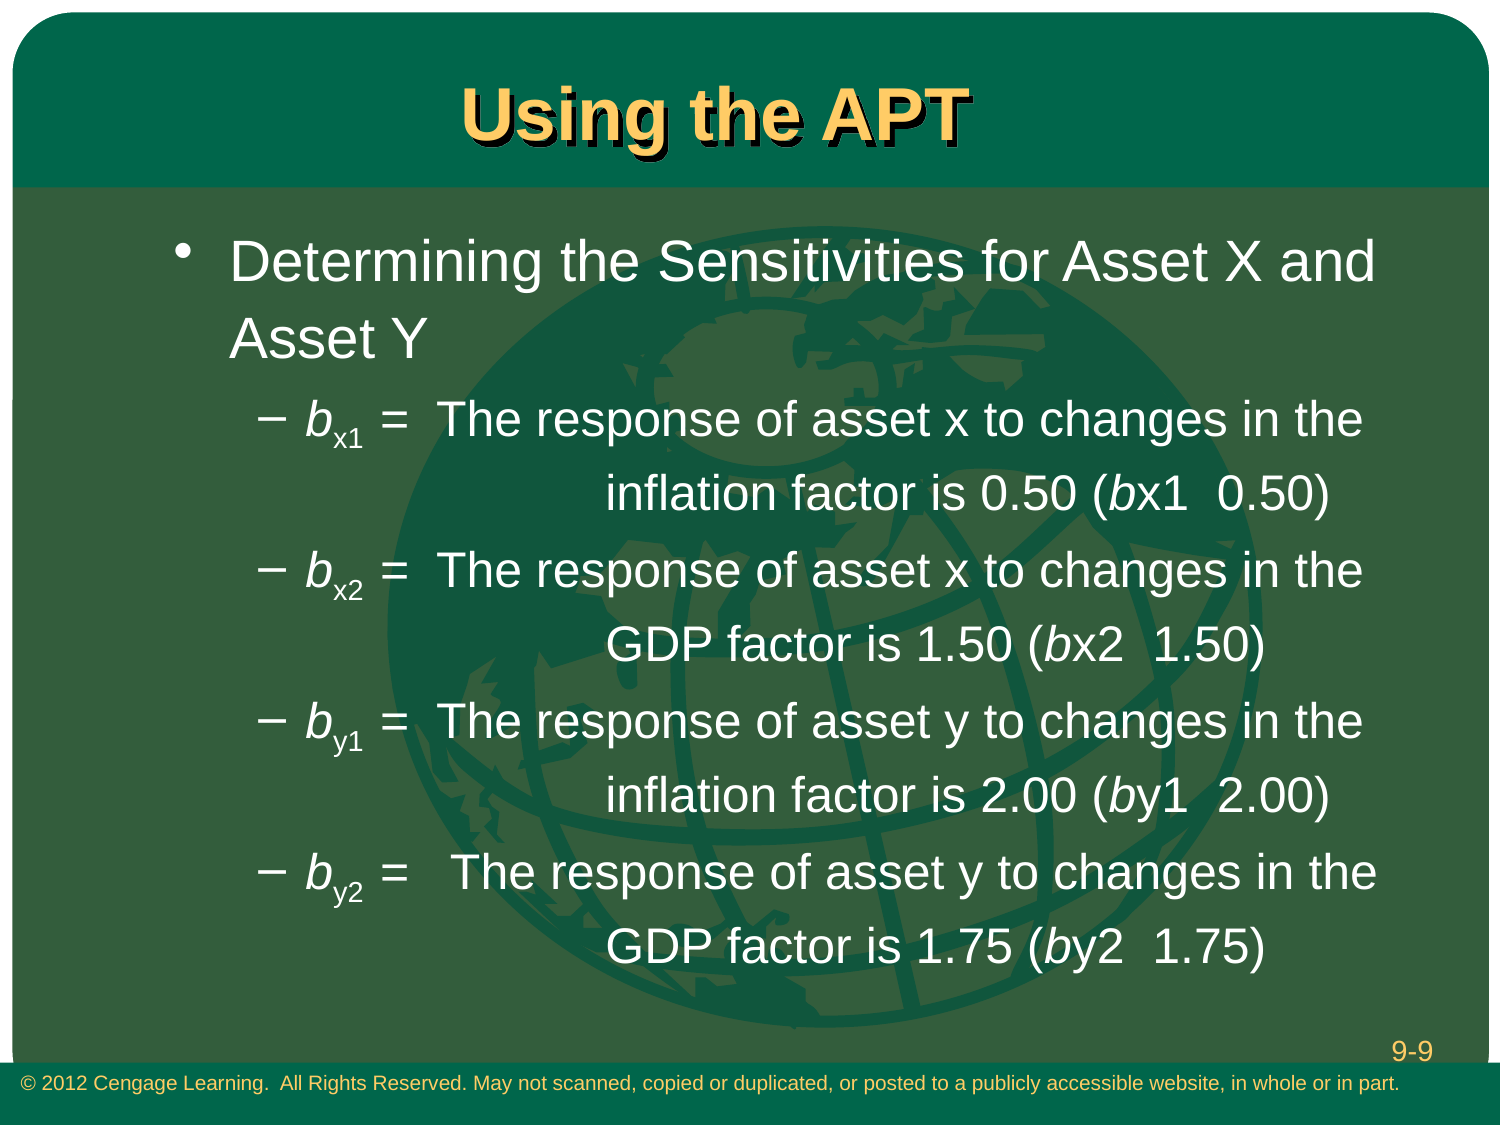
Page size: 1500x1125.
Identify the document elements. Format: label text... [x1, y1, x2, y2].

footer © 2012 Cengage Learning. All Rights Reserved. May not scanned, copied or duplicated, or posted to a publicly accessible website, in whole or in part. [0, 1062, 1500, 1125]
slide_number 9-9 [1325, 1025, 1500, 1062]
list Determining the Sensitivities for Asset X and Asset Y bx1 = The response of asset x to changes in the inflation factor is 0.50 (bx1 0.50) bx2 = The response of asset x to changes in the GDP factor is 1.50 (bx2 1.50) by1 = The response of asset y to changes in the inflation factor is 2.00 (by1 2.00) by2 = The response of asset y to changes in the GDP factor is 1.75 (by2 1.75) [158, 208, 1459, 1009]
title Using the APT [78, 52, 1354, 169]
